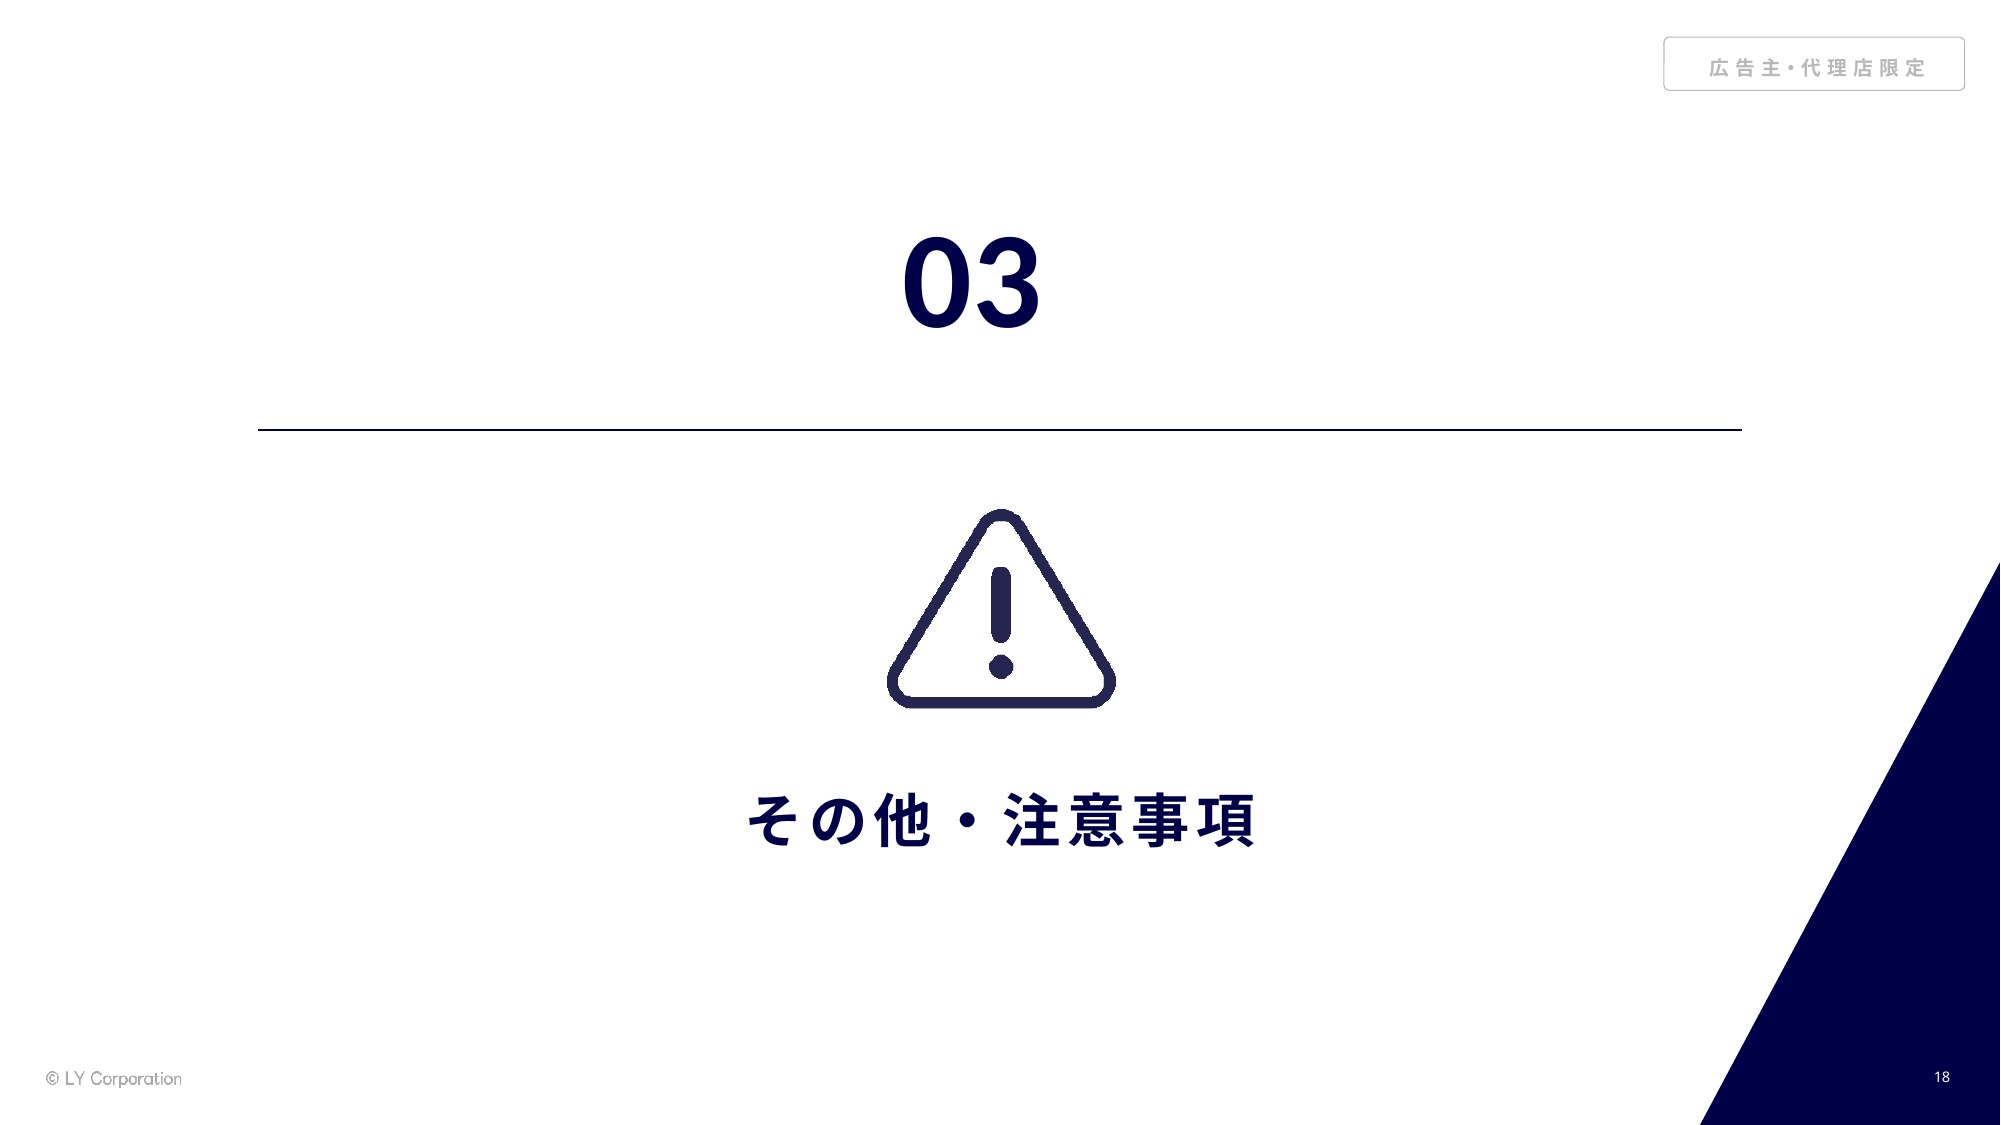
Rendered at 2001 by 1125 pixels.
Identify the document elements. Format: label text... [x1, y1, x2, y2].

list その他・注意事項 [512, 785, 1488, 875]
picture [869, 490, 1131, 733]
list 03 [887, 200, 1113, 375]
picture [46, 1071, 181, 1088]
